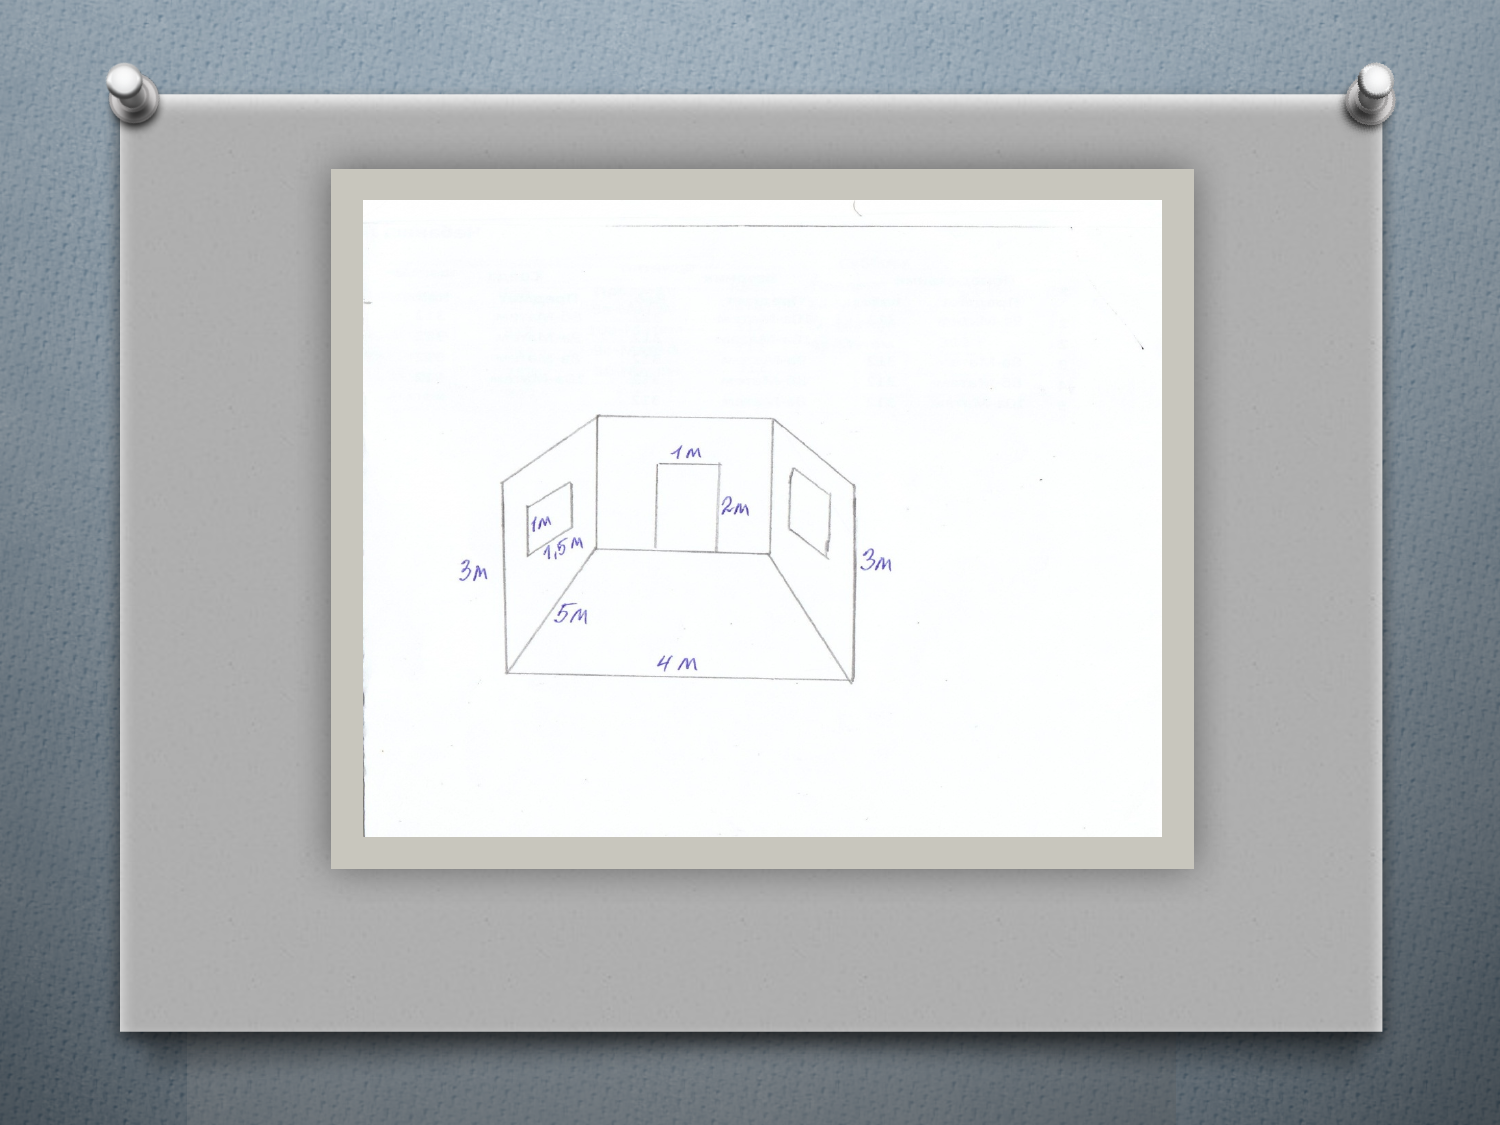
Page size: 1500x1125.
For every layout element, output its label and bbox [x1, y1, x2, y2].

picture [75, 31, 197, 152]
picture [1317, 35, 1439, 156]
list [362, 199, 1163, 838]
